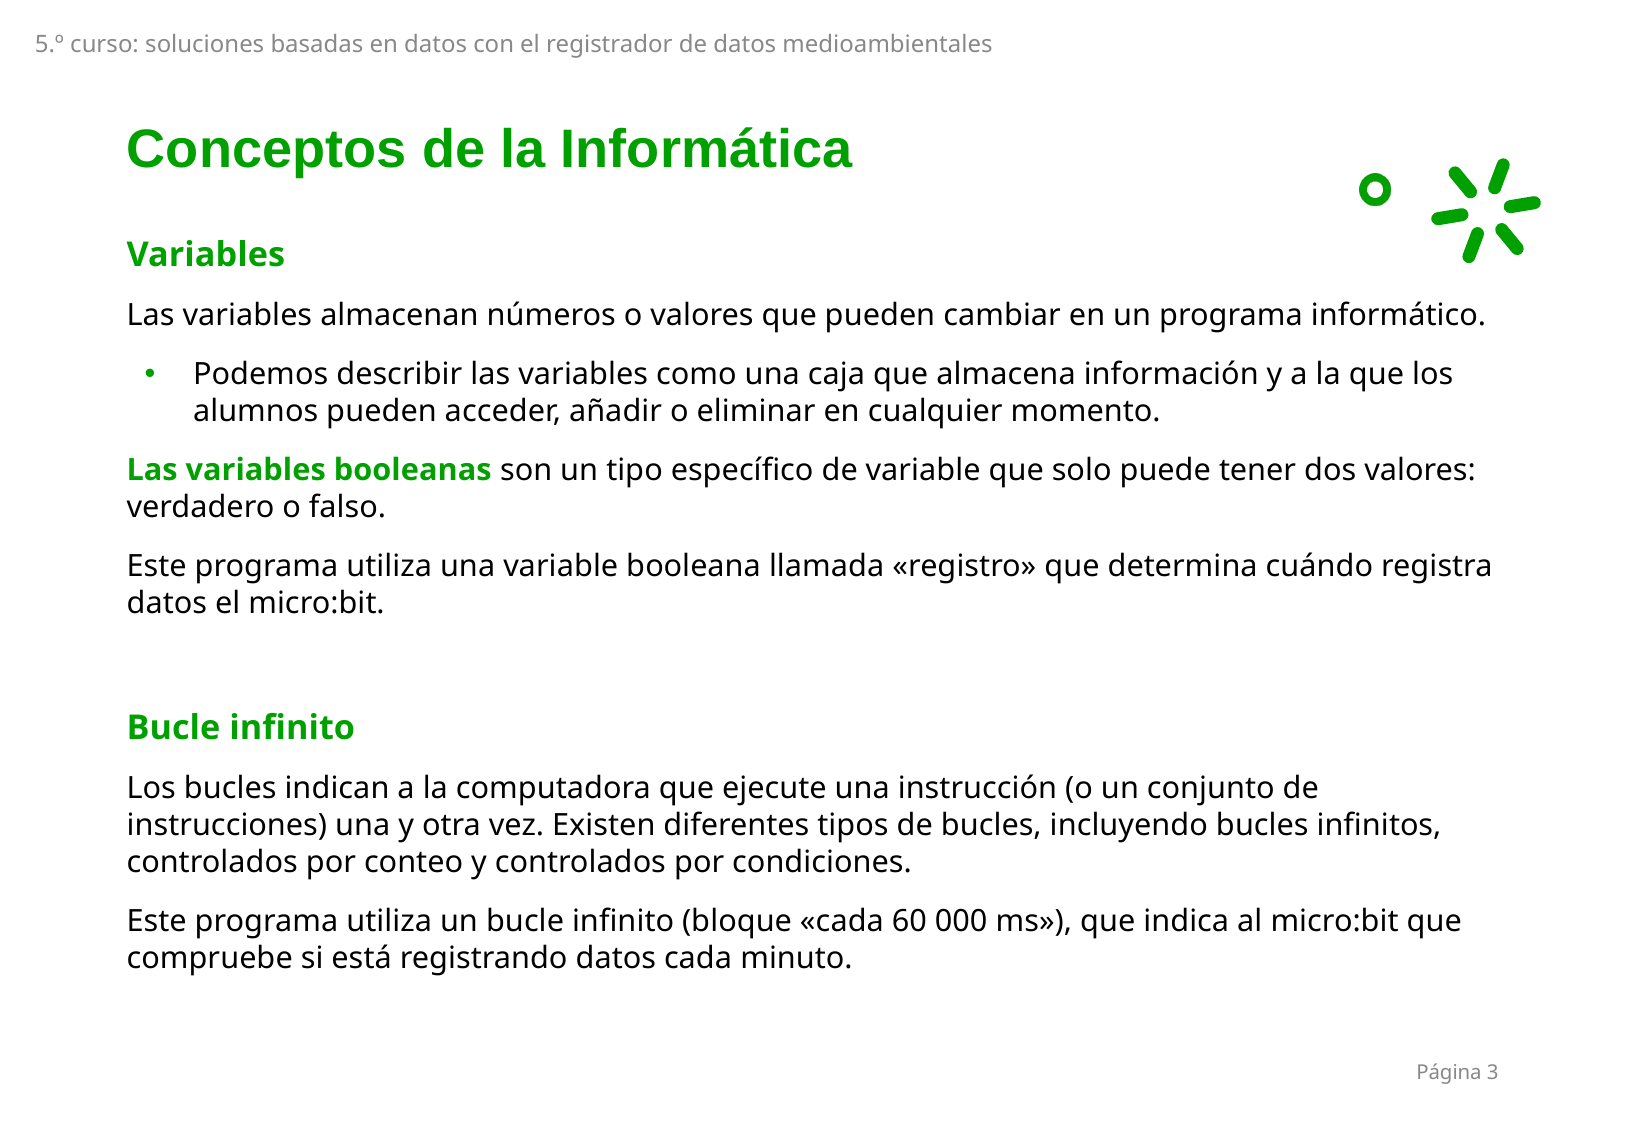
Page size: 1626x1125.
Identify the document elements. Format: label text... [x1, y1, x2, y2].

list Variables Las variables almacenan números o valores que pueden cambiar en un programa informático. Podemos describir las variables como una caja que almacena información y a la que los alumnos pueden acceder, añadir o eliminar en cualquier momento. Las variables booleanas son un tipo específico de variable que solo puede tener dos valores: verdadero o falso. Este programa utiliza una variable booleana llamada «registro» que determina cuándo registra datos el micro:bit. Bucle infinito Los bucles indican a la computadora que ejecute una instrucción (o un conjunto de instrucciones) una y otra vez. Existen diferentes tipos de bucles, incluyendo bucles infinitos, controlados por conteo y controlados por condiciones. Este programa utiliza un bucle infinito (bloque «cada 60 000 ms»), que indica al micro:bit que compruebe si está registrando datos cada minuto. [111, 225, 1514, 1028]
title Conceptos de la Informática [111, 74, 1514, 225]
picture [1359, 173, 1392, 206]
slide_number Página 3 [1147, 1042, 1514, 1103]
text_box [1432, 156, 1540, 266]
